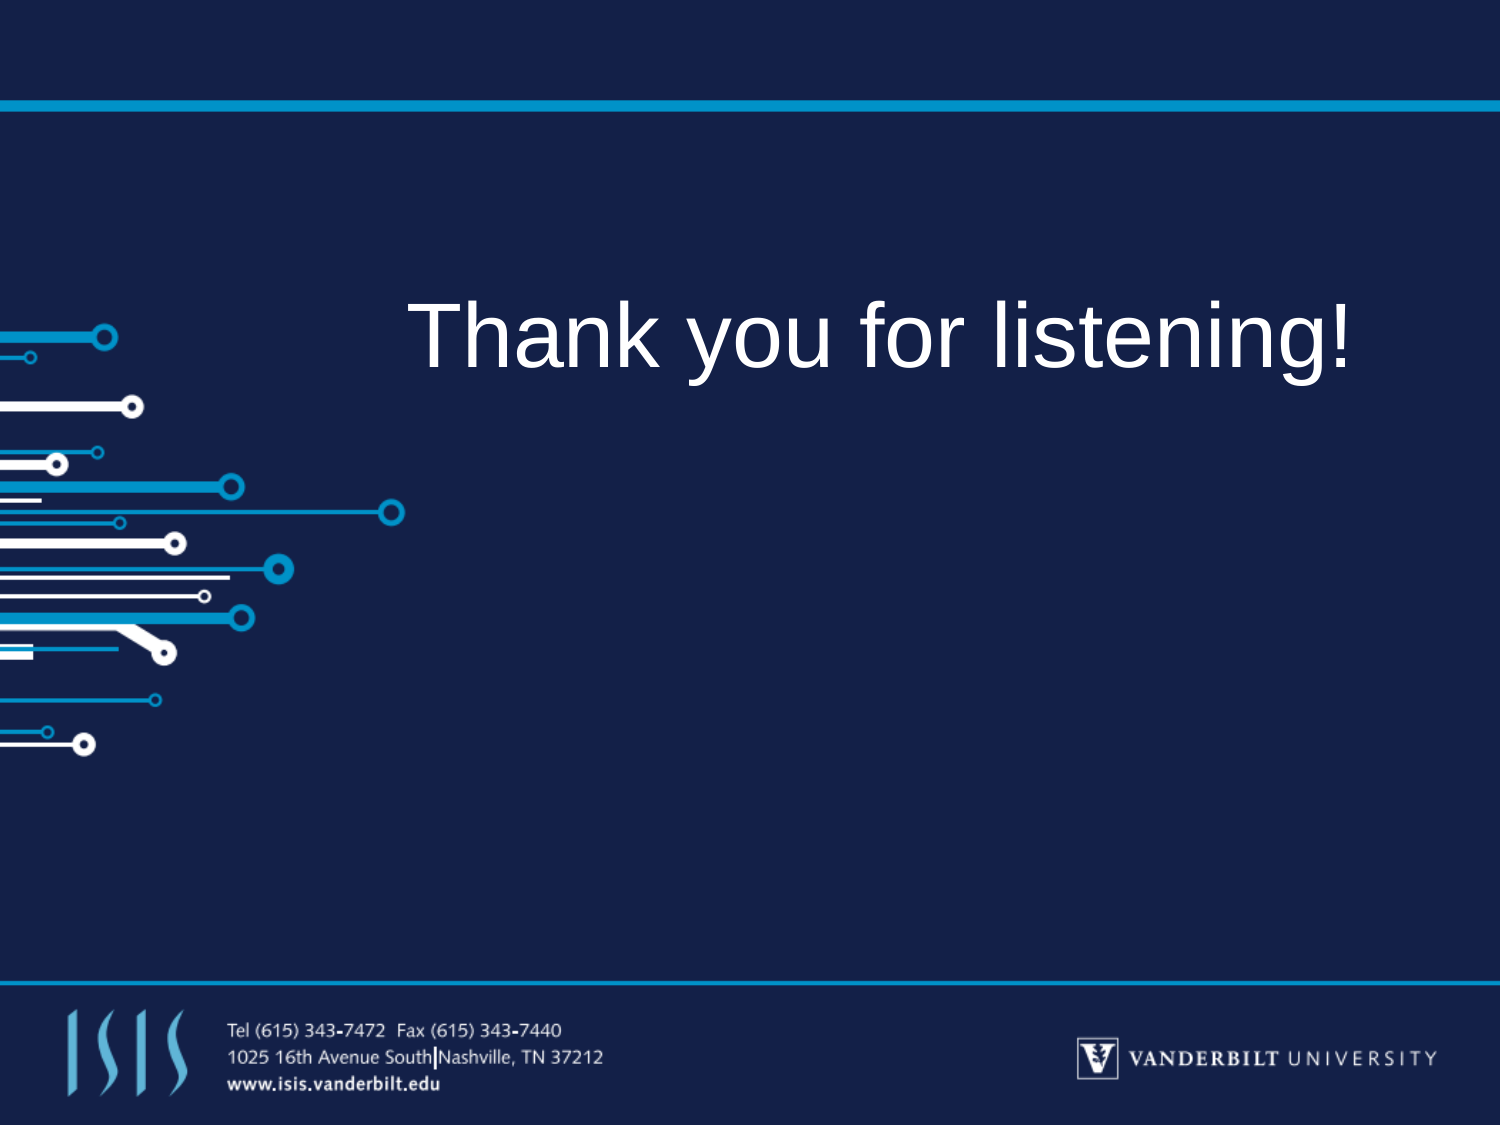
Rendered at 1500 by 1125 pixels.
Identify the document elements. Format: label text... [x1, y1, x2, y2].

title Thank you for listening! [207, 209, 1371, 452]
